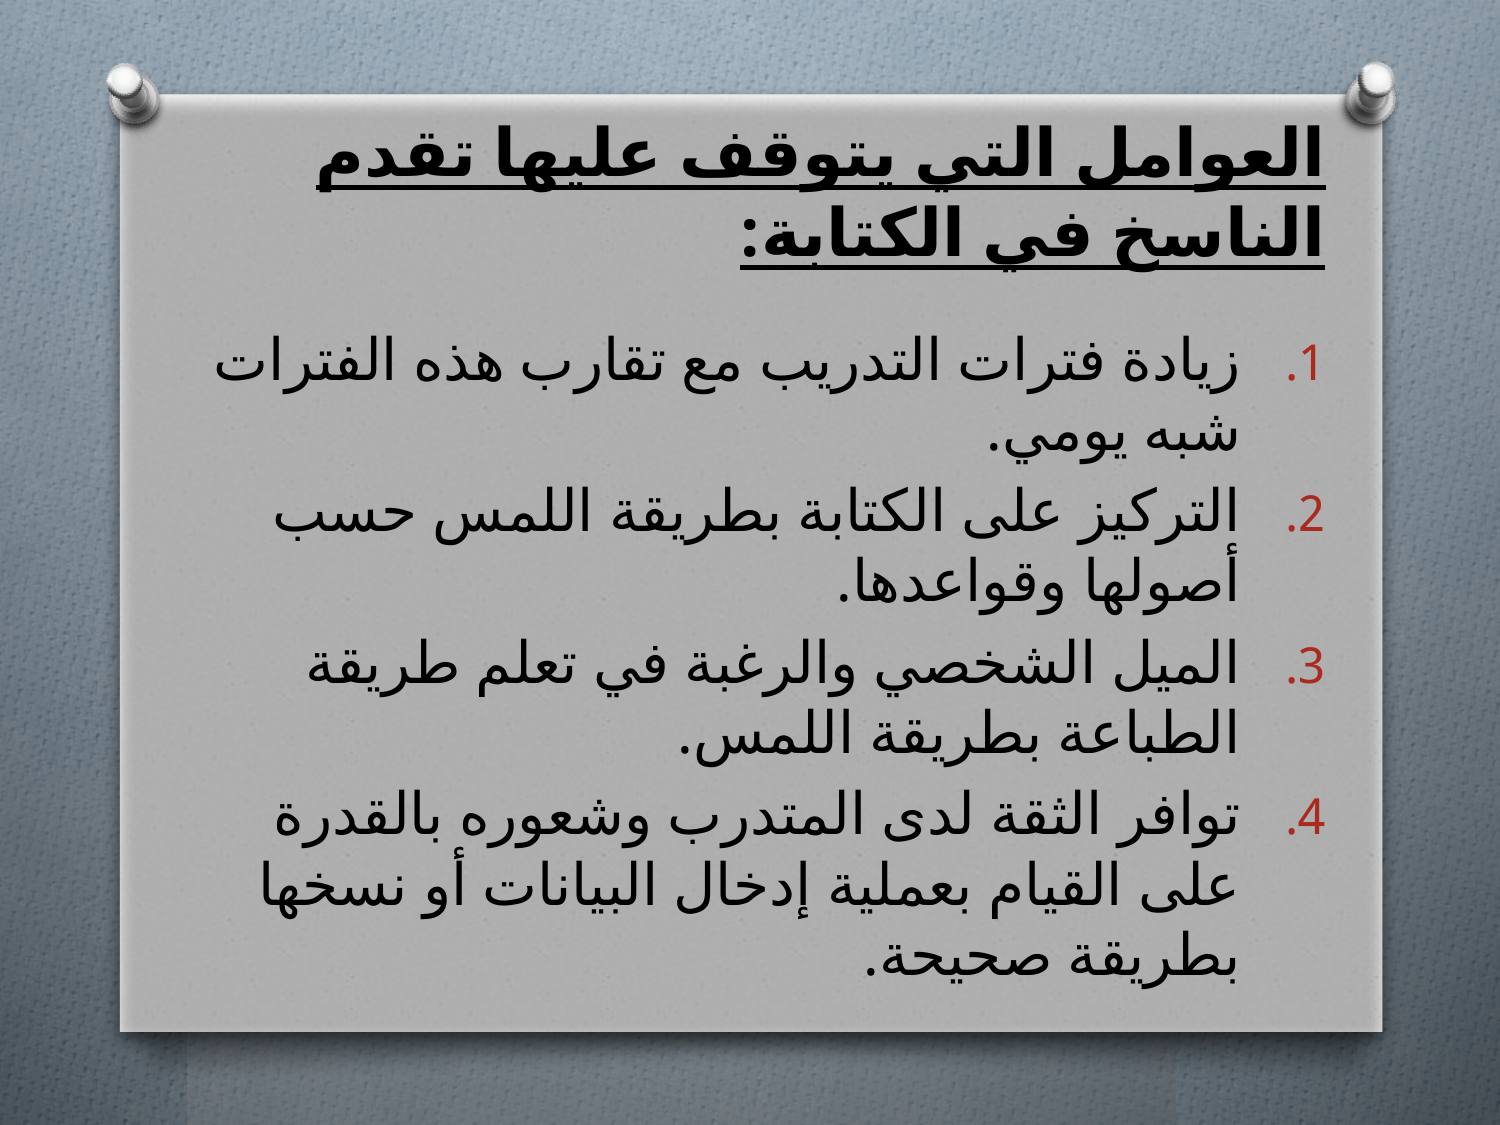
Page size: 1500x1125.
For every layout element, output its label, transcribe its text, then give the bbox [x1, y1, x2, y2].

picture [1317, 35, 1439, 156]
picture [75, 29, 198, 153]
list العوامل التي يتوقف عليها تقدم الناسخ في الكتابة: زيادة فترات التدريب مع تقارب هذه الفترات شبه يومي. التركيز على الكتابة بطريقة اللمس حسب أصولها وقواعدها. الميل الشخصي والرغبة في تعلم طريقة الطباعة بطريقة اللمس. توافر الثقة لدى المتدرب وشعوره بالقدرة على القيام بعملية إدخال البيانات أو نسخها بطريقة صحيحة. [171, 101, 1341, 988]
